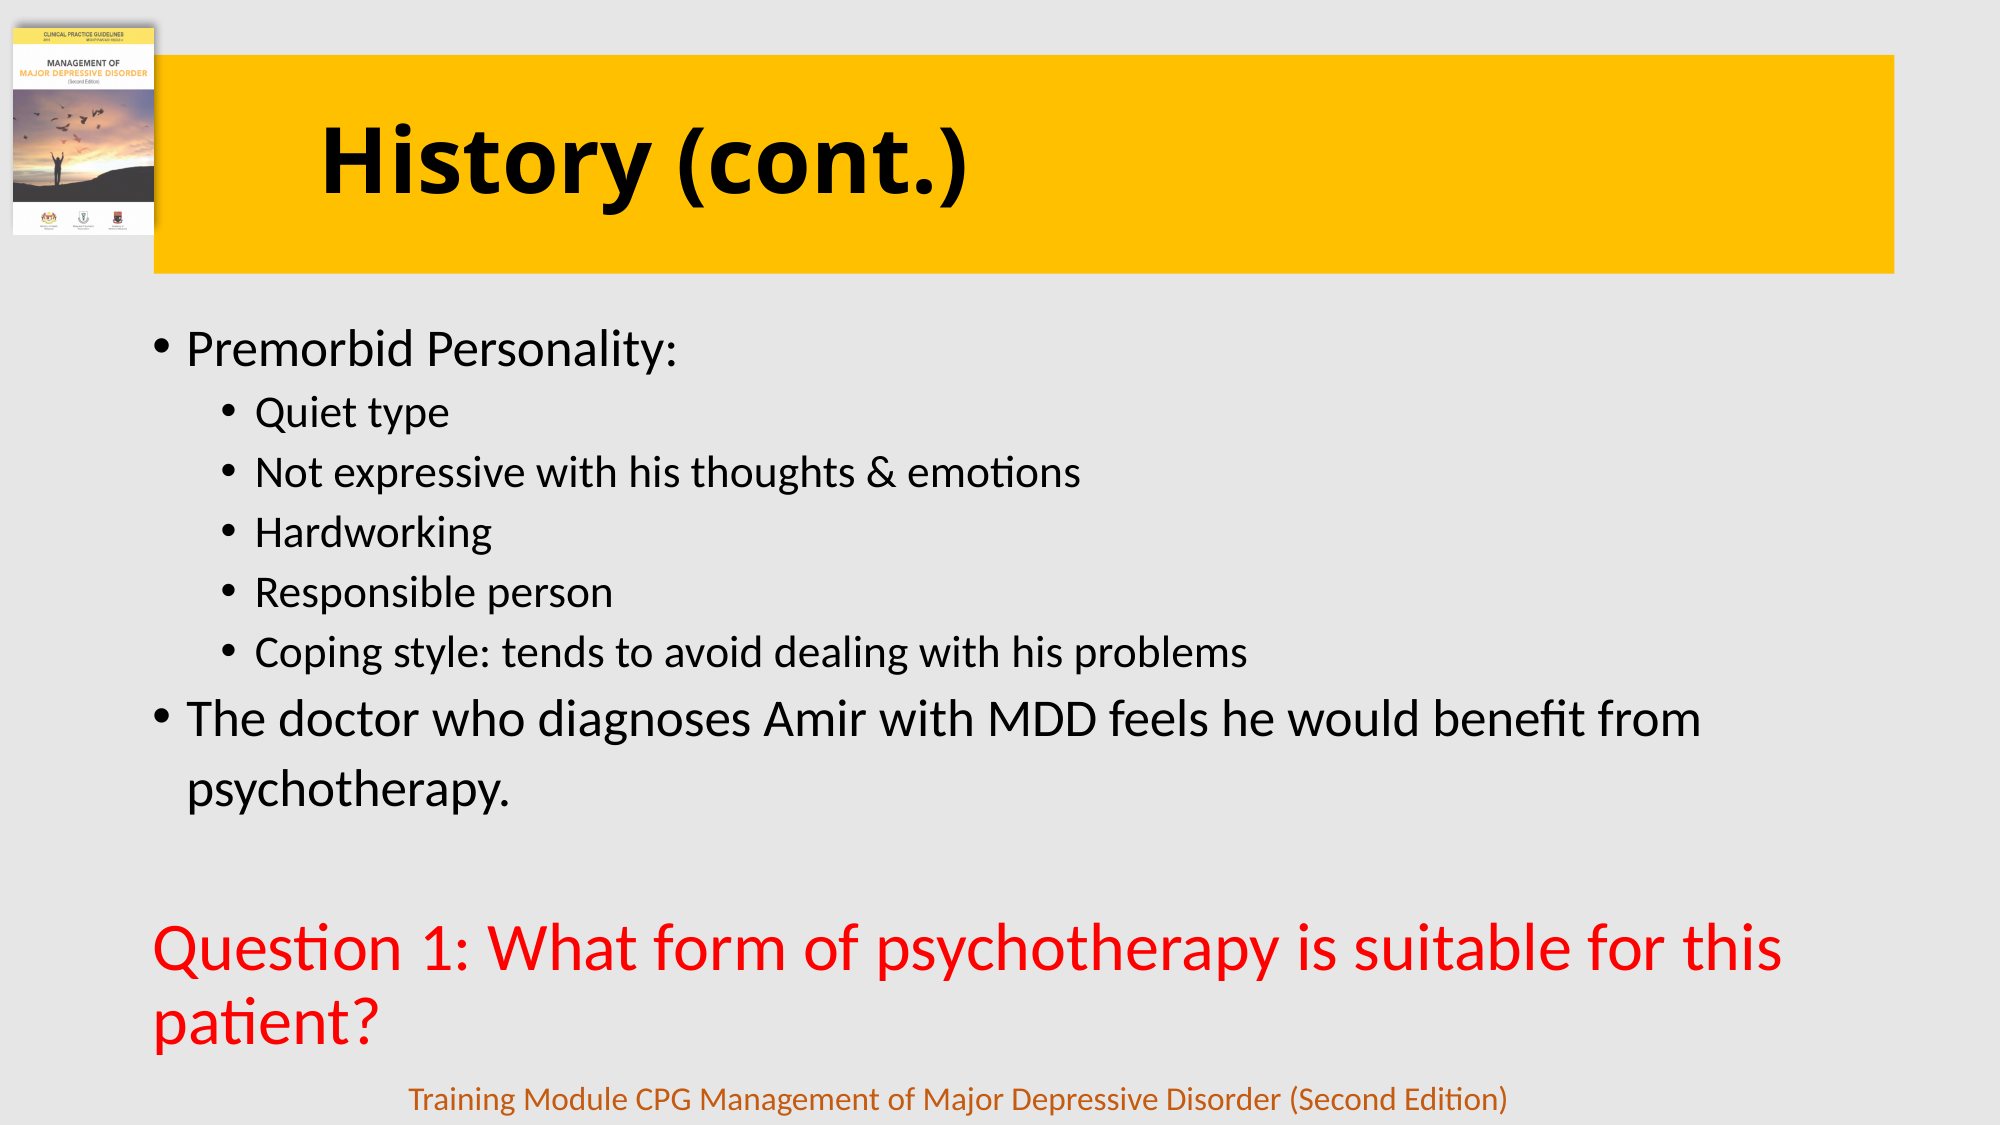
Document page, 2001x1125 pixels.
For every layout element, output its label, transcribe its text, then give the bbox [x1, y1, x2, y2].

list Premorbid Personality: Quiet type Not expressive with his thoughts & emotions Hardworking Responsible person Coping style: tends to avoid dealing with his problems The doctor who diagnoses Amir with MDD feels he would benefit from psychotherapy. Question 1: What form of psychotherapy is suitable for this patient? [137, 299, 1863, 1070]
picture [13, 28, 154, 235]
text_box Training Module CPG Management of Major Depressive Disorder (Second Edition) [393, 1069, 1775, 1125]
title History (cont.) [153, 54, 1895, 274]
